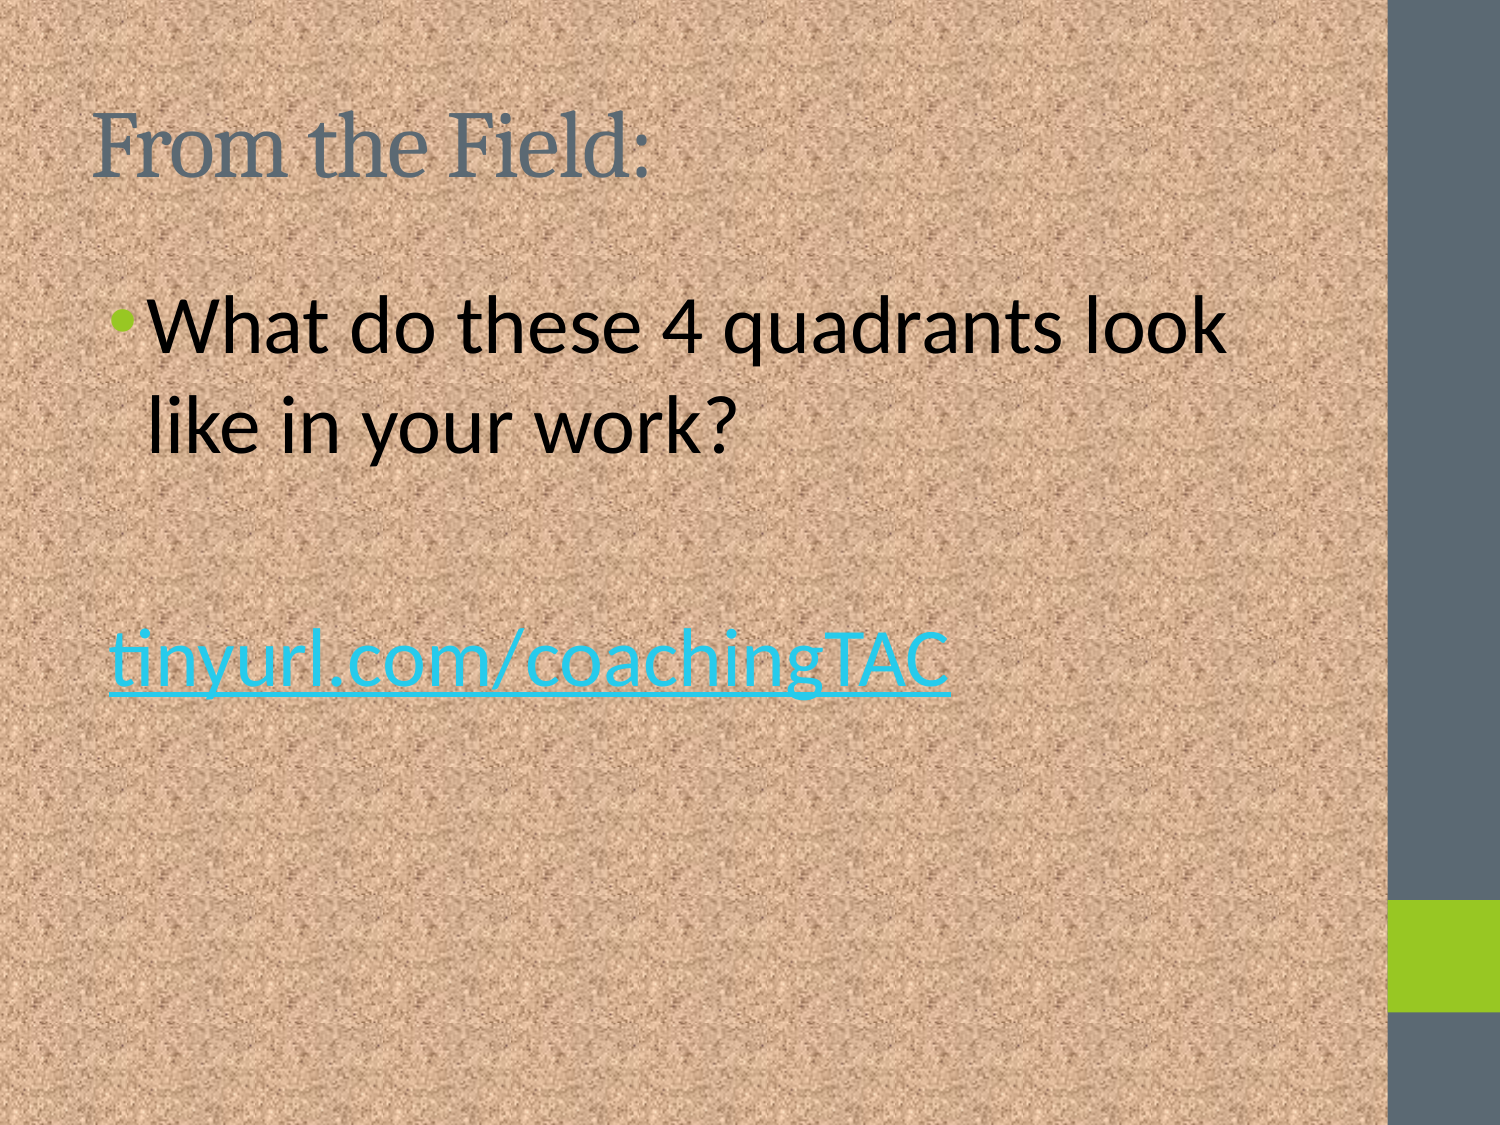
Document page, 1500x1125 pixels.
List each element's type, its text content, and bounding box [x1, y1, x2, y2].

list What do these 4 quadrants look like in your work? tinyurl.com/coachingTAC [75, 262, 1325, 1050]
title From the Field: [75, 45, 1325, 233]
